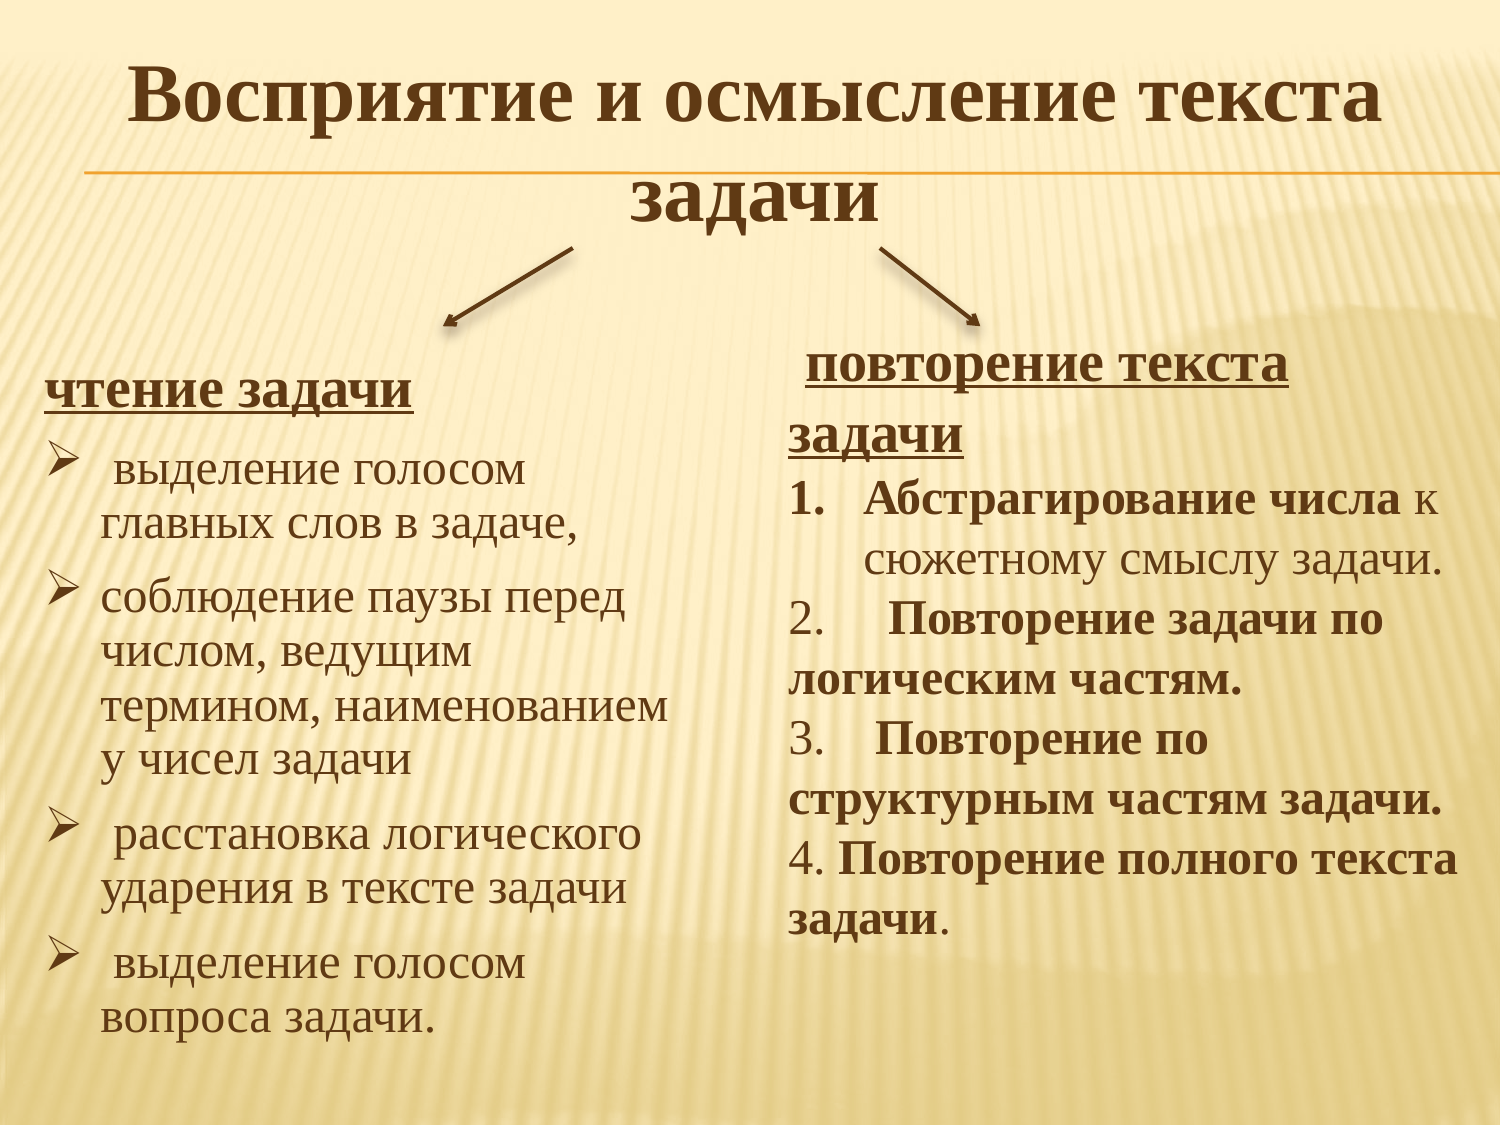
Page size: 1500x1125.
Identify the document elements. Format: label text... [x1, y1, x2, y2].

text_box чтение задачи выделение голосом главных слов в задаче, соблюдение паузы перед числом, ведущим термином, наименованием у чисел задачи расстановка логического ударения в тексте задачи выделение голосом вопроса задачи. [29, 349, 703, 1051]
text_box Восприятие и осмысление текста задачи [53, 30, 1459, 246]
text_box повторение текста задачи Абстрагирование числа к сюжетному смыслу задачи. 2. Повторение задачи по логическим частям. 3. Повторение по структурным частям задачи. 4. Повторение полного текста задачи. [773, 307, 1483, 952]
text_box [879, 247, 981, 327]
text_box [442, 247, 573, 327]
